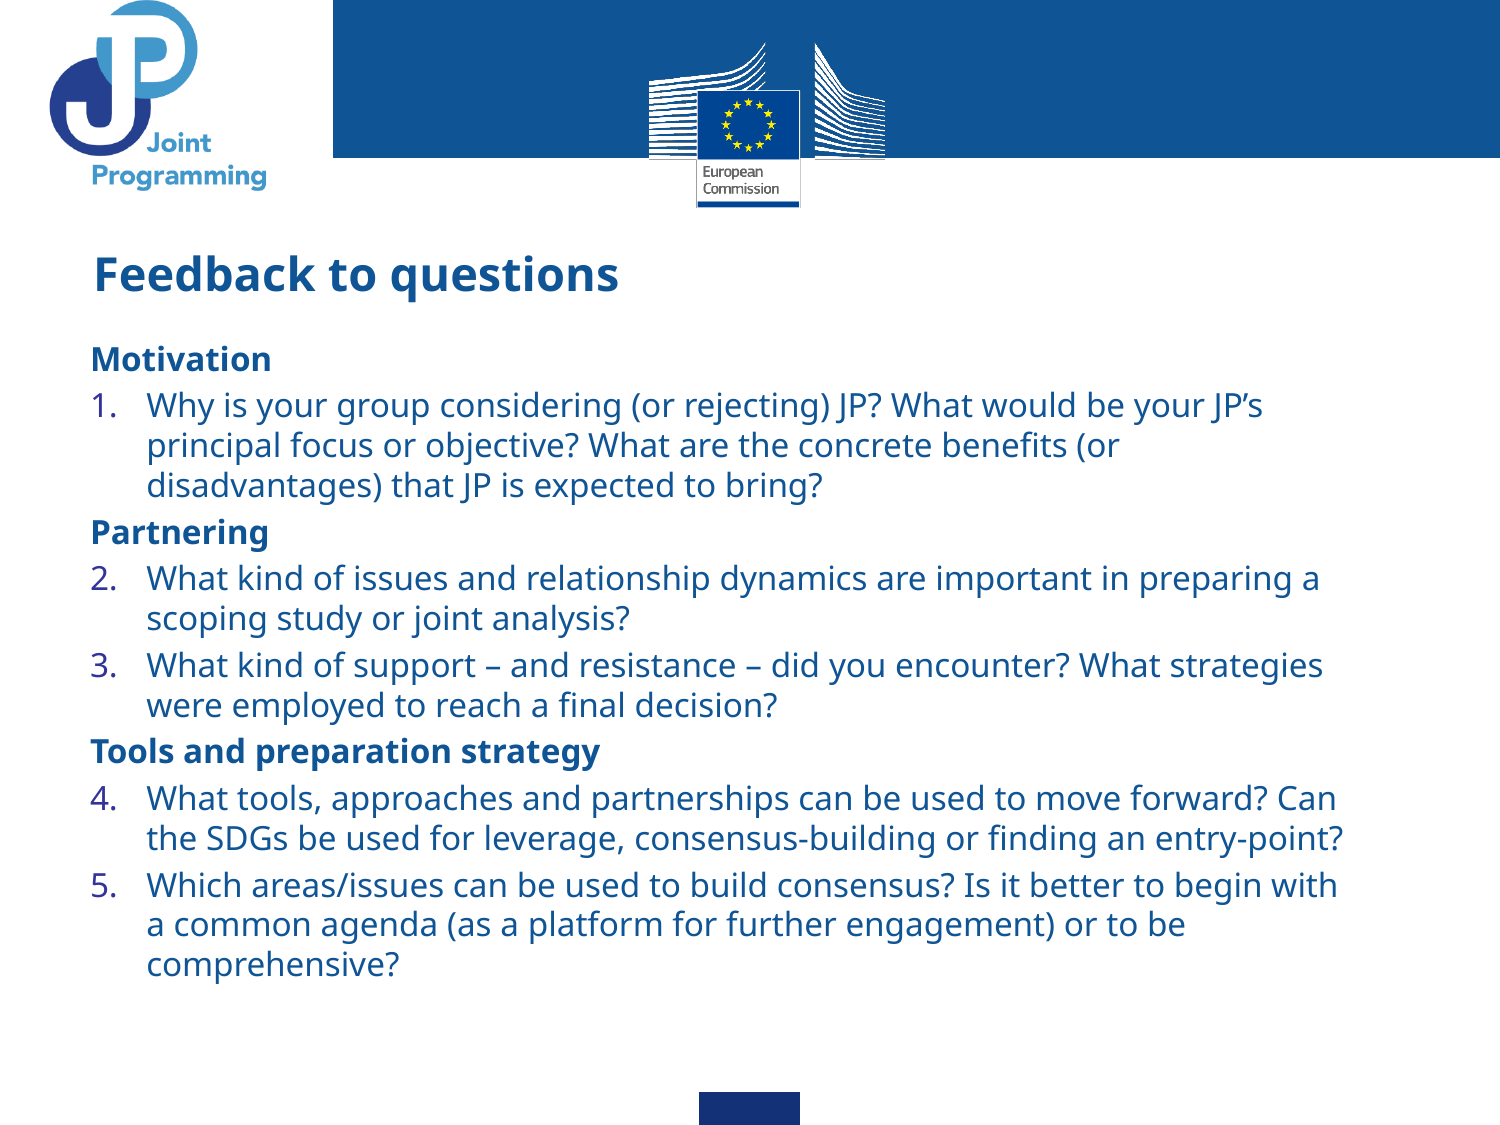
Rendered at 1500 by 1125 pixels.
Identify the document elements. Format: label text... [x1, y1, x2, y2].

picture [649, 42, 885, 208]
list Motivation Why is your group considering (or rejecting) JP? What would be your JP’s principal focus or objective? What are the concrete benefits (or disadvantages) that JP is expected to bring? Partnering What kind of issues and relationship dynamics are important in preparing a scoping study or joint analysis? What kind of support – and resistance – did you encounter? What strategies were employed to reach a final decision? Tools and preparation strategy What tools, approaches and partnerships can be used to move forward? Can the SDGs be used for leverage, consensus-building or finding an entry-point? Which areas/issues can be used to build consensus? Is it better to begin with a common agenda (as a platform for further engagement) or to be comprehensive? [75, 330, 1365, 966]
title Feedback to questions [33, 215, 1500, 331]
picture [0, 0, 333, 195]
